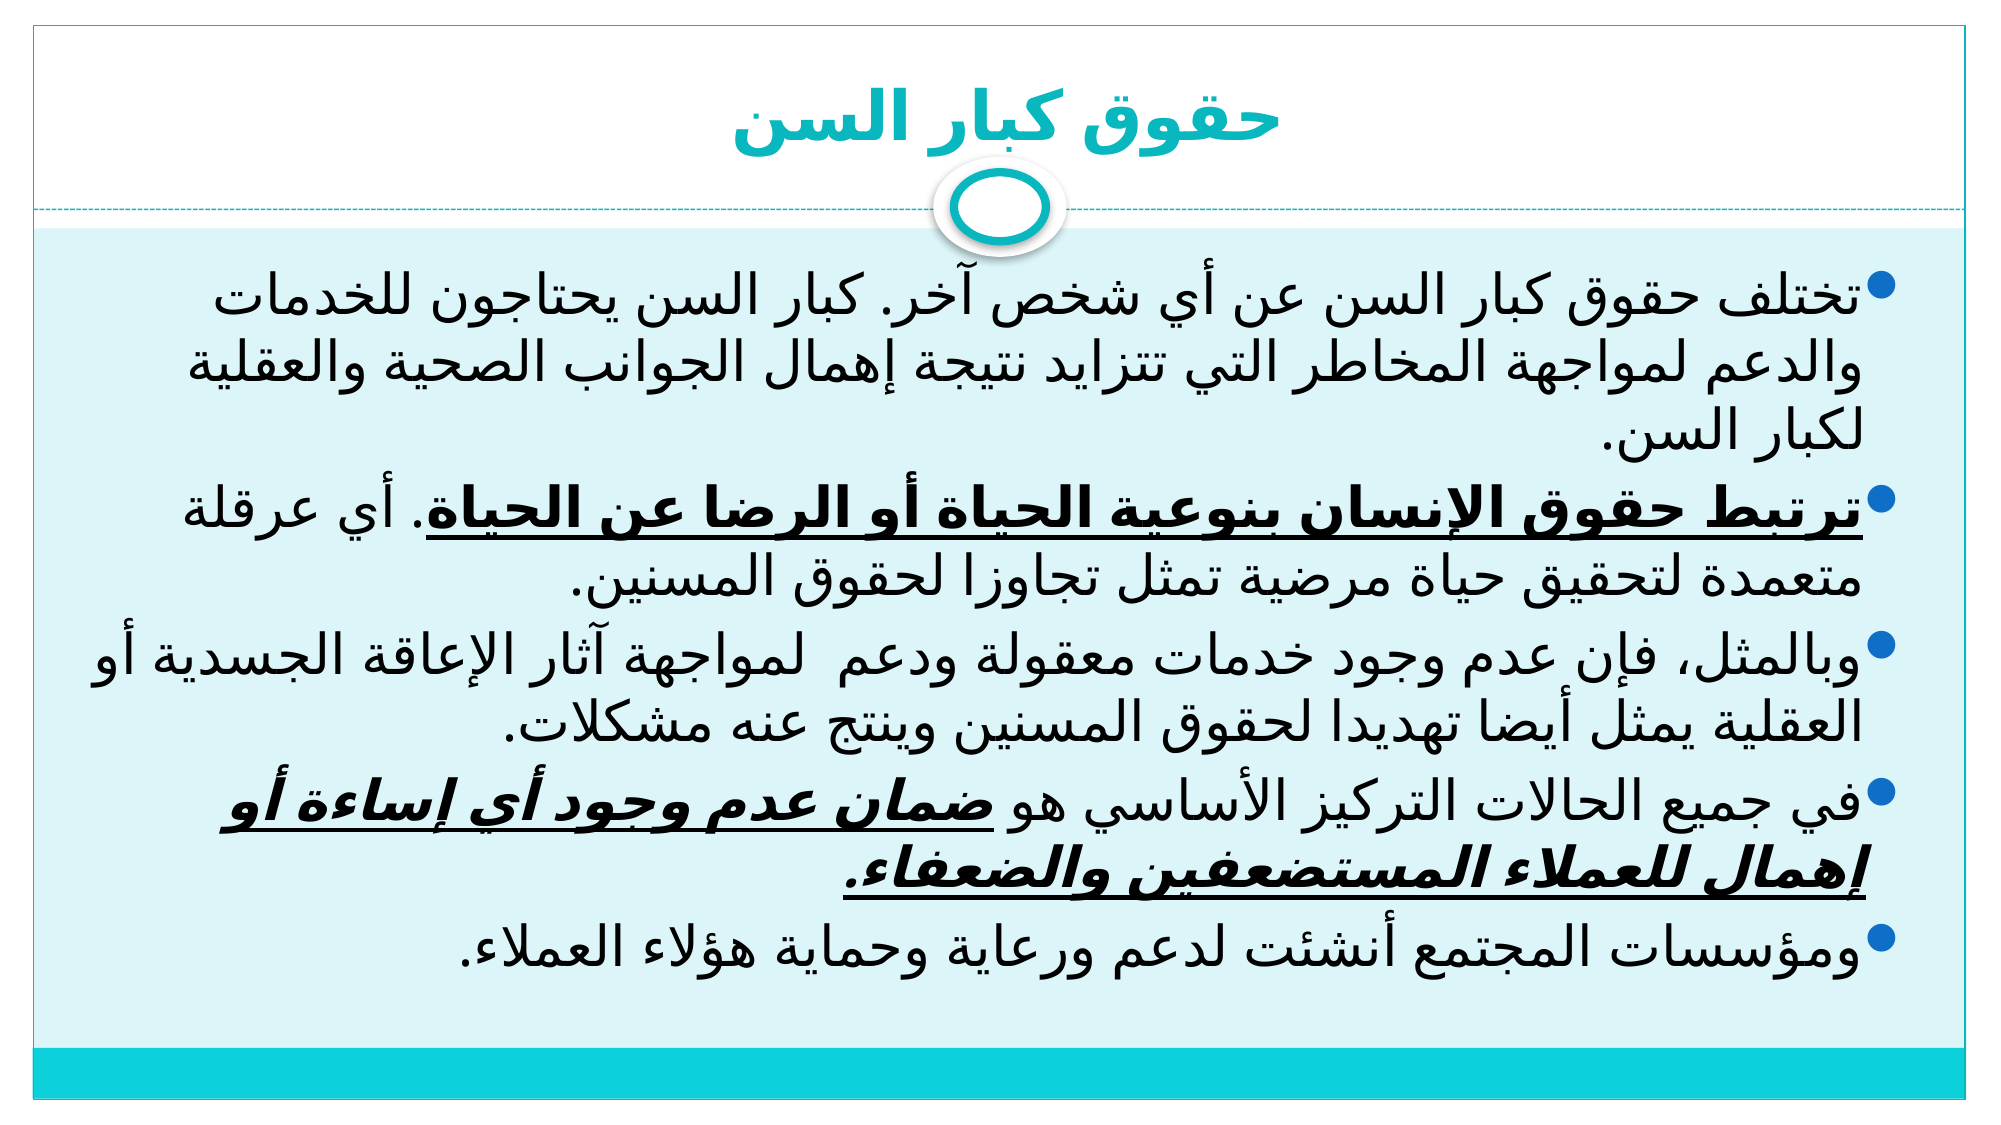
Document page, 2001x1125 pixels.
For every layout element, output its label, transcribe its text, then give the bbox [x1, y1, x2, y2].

title حقوق كبار السن [66, 37, 1933, 162]
list تختلف حقوق كبار السن عن أي شخص آخر. كبار السن يحتاجون للخدمات والدعم لمواجهة المخاطر التي تتزايد نتيجة إهمال الجوانب الصحية والعقلية لكبار السن. ترتبط حقوق الإنسان بنوعية الحياة أو الرضا عن الحياة. أي عرقلة متعمدة لتحقيق حياة مرضية تمثل تجاوزا لحقوق المسنين. وبالمثل، فإن عدم وجود خدمات معقولة ودعم لمواجهة آثار الإعاقة الجسدية أو العقلية يمثل أيضا تهديدا لحقوق المسنين وينتج عنه مشكلات. في جميع الحالات التركيز الأساسي هو ضمان عدم وجود أي إساءة أو إهمال للعملاء المستضعفين والضعفاء. ومؤسسات المجتمع أنشئت لدعم ورعاية وحماية هؤلاء العملاء. [66, 250, 1926, 1001]
